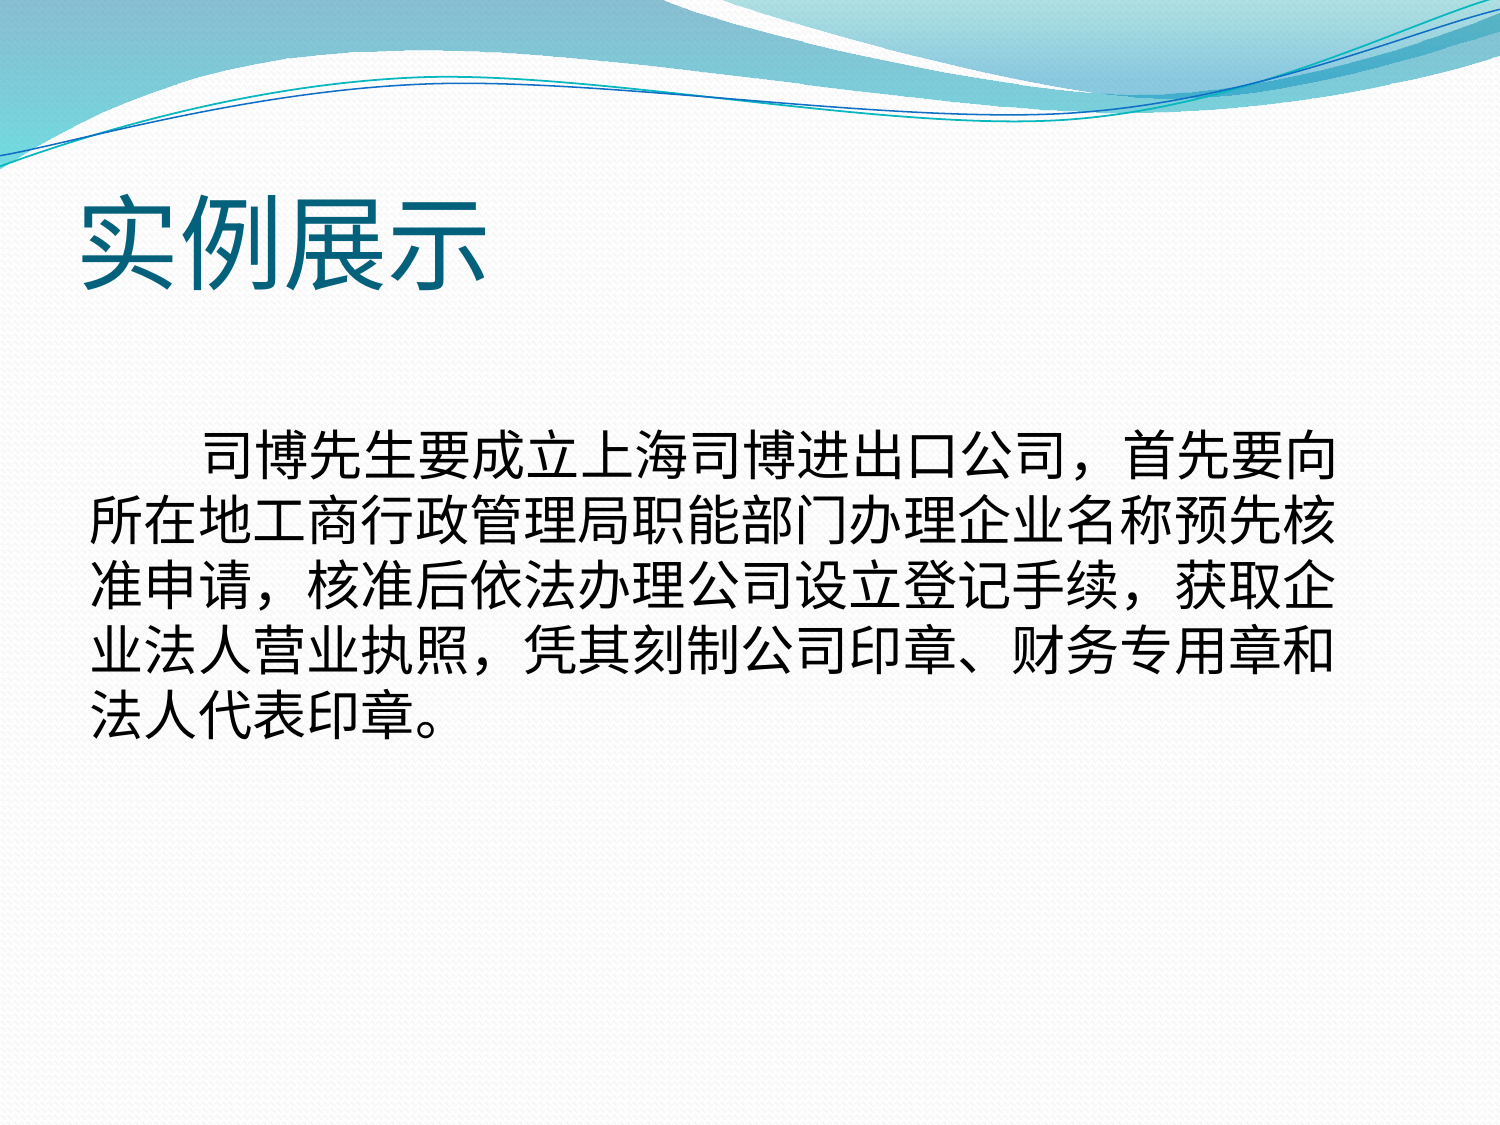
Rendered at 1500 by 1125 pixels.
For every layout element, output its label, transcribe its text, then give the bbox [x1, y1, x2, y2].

title 实例展示 [75, 115, 1425, 303]
list 司博先生要成立上海司博进出口公司，首先要向所在地工商行政管理局职能部门办理企业名称预先核准申请，核准后依法办理公司设立登记手续，获取企业法人营业执照，凭其刻制公司印章、财务专用章和法人代表印章。 [75, 413, 1377, 1071]
